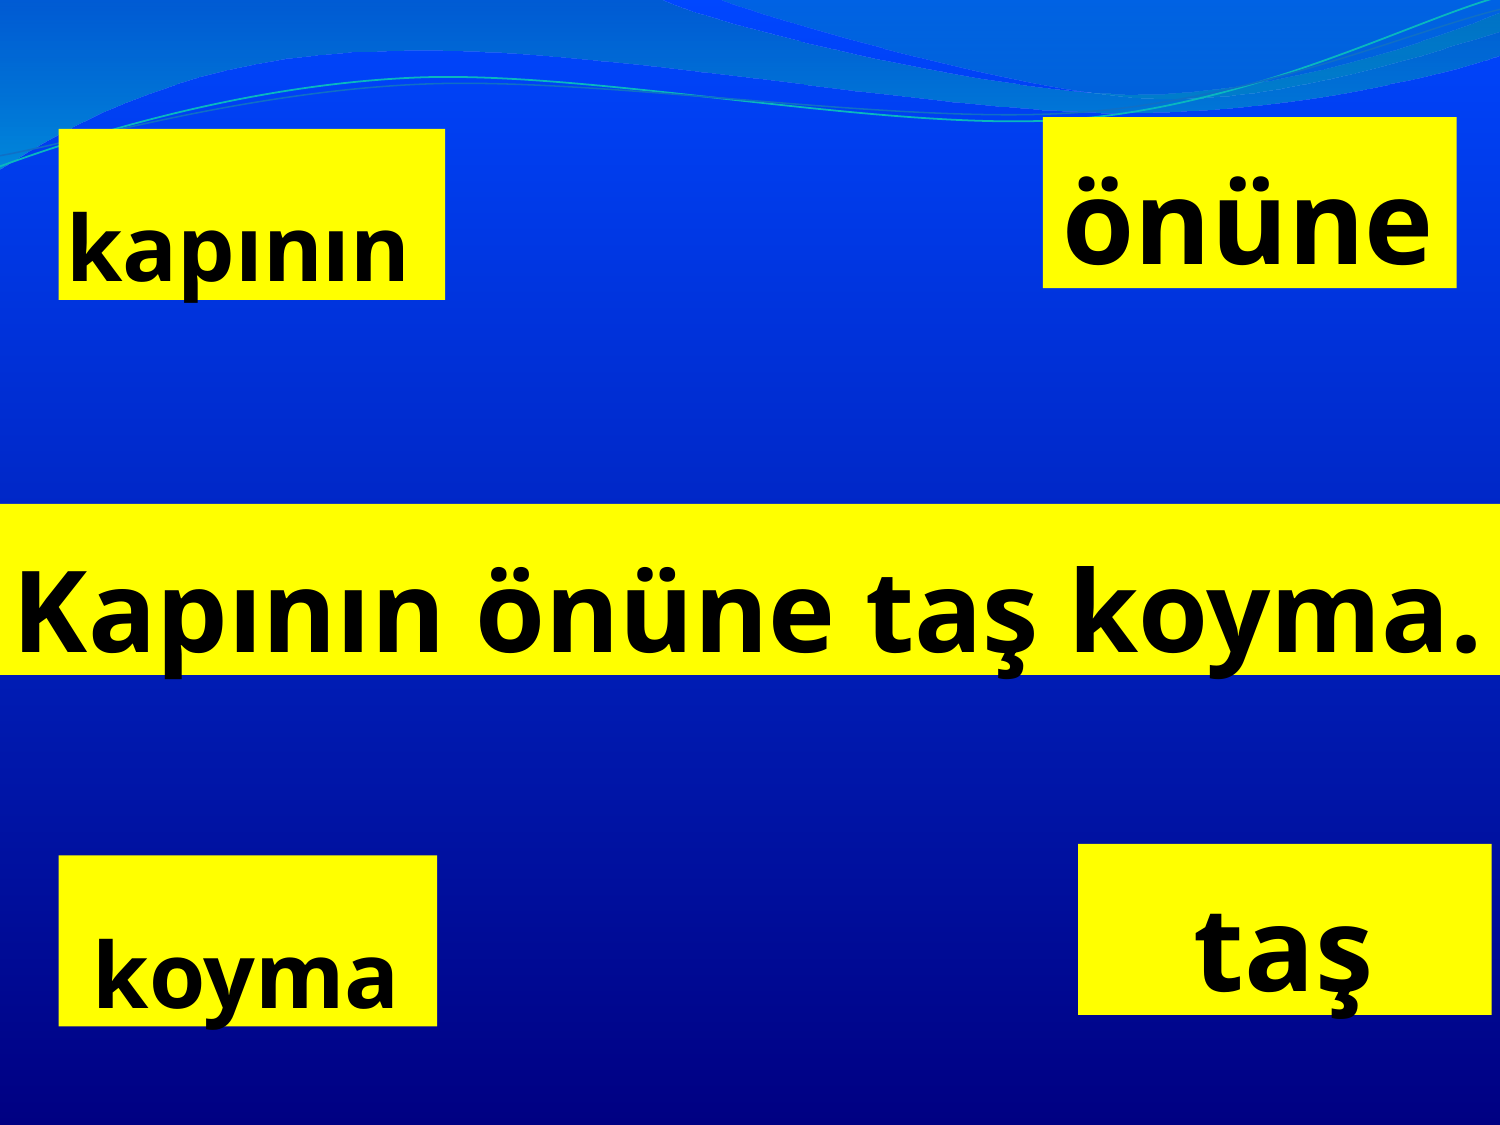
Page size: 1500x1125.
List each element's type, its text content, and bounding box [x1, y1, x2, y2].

title kapının [58, 128, 446, 301]
text_box koyma [58, 855, 438, 1027]
text_box Kapının önüne taş koyma. [0, 503, 1500, 675]
text_box önüne [1042, 117, 1457, 289]
text_box taş [1078, 843, 1492, 1015]
